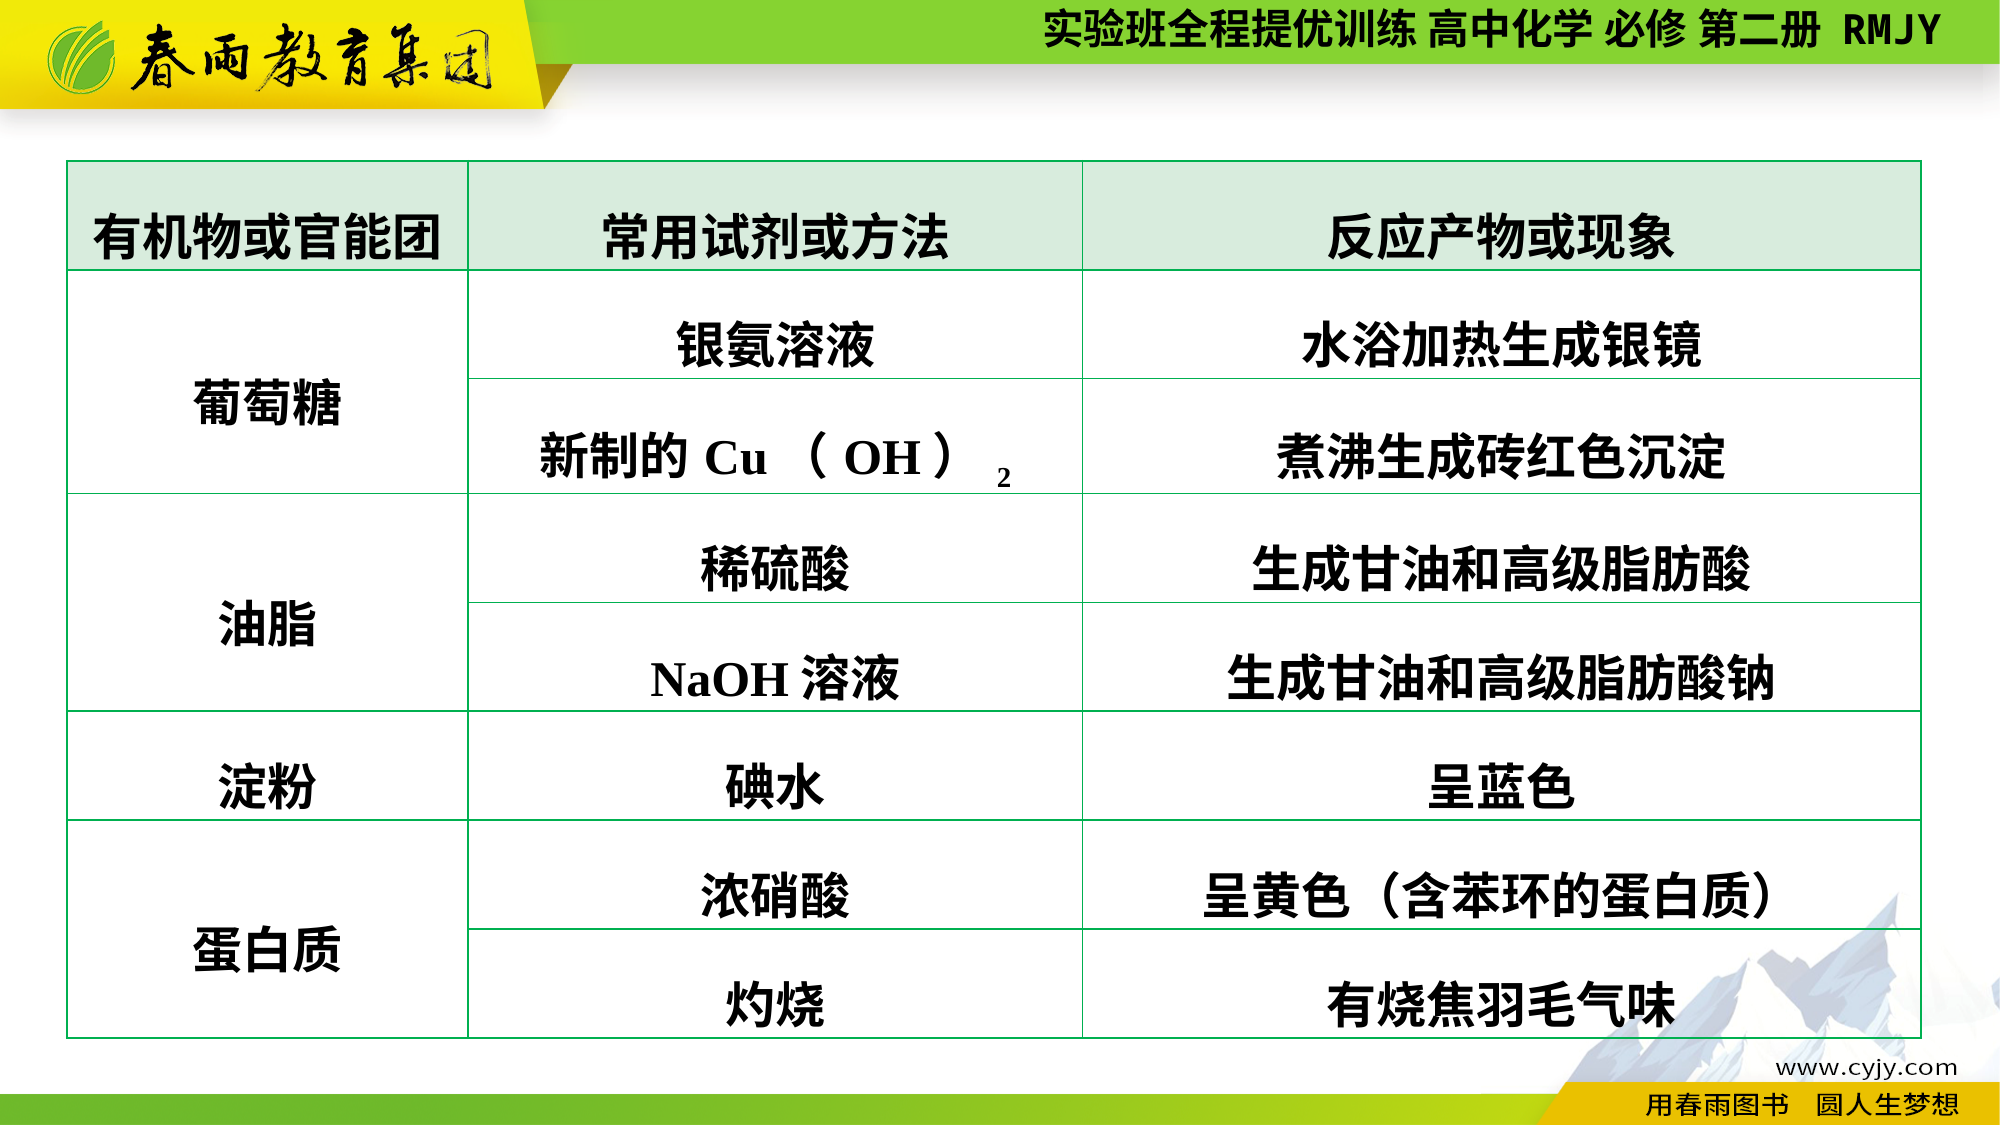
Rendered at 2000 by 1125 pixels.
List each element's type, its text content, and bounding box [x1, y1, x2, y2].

table_header 常用试剂或方法 [469, 162, 1082, 269]
table_cell 淀粉 [68, 712, 467, 819]
table_header 反应产物或现象 [1083, 162, 1920, 269]
table_cell 有烧焦羽毛气味 [1083, 930, 1920, 1037]
table_cell 银氨溶液 [469, 271, 1082, 378]
table_cell 碘水 [469, 712, 1082, 819]
table_cell 生成甘油和高级脂肪酸钠 [1083, 603, 1920, 710]
table_cell 稀硫酸 [469, 494, 1082, 602]
table_cell 葡萄糖 [68, 271, 467, 493]
table_cell 油脂 [68, 494, 467, 710]
table_cell 呈黄色（含苯环的蛋白质） [1083, 821, 1920, 928]
table_header 有机物或官能团 [68, 162, 467, 269]
table_cell 生成甘油和高级脂肪酸 [1083, 494, 1920, 602]
table_cell 呈蓝色 [1083, 712, 1920, 819]
table_cell 蛋白质 [68, 821, 467, 1037]
table_cell NaOH溶液 [469, 603, 1082, 710]
table_cell 浓硝酸 [469, 821, 1082, 928]
table_cell 灼烧 [469, 930, 1082, 1037]
table_cell 水浴加热生成银镜 [1083, 271, 1920, 378]
picture [0, 0, 2000, 1125]
table_cell 煮沸生成砖红色沉淀 [1083, 379, 1920, 493]
table_cell 新制的Cu（OH）2 [469, 379, 1082, 493]
